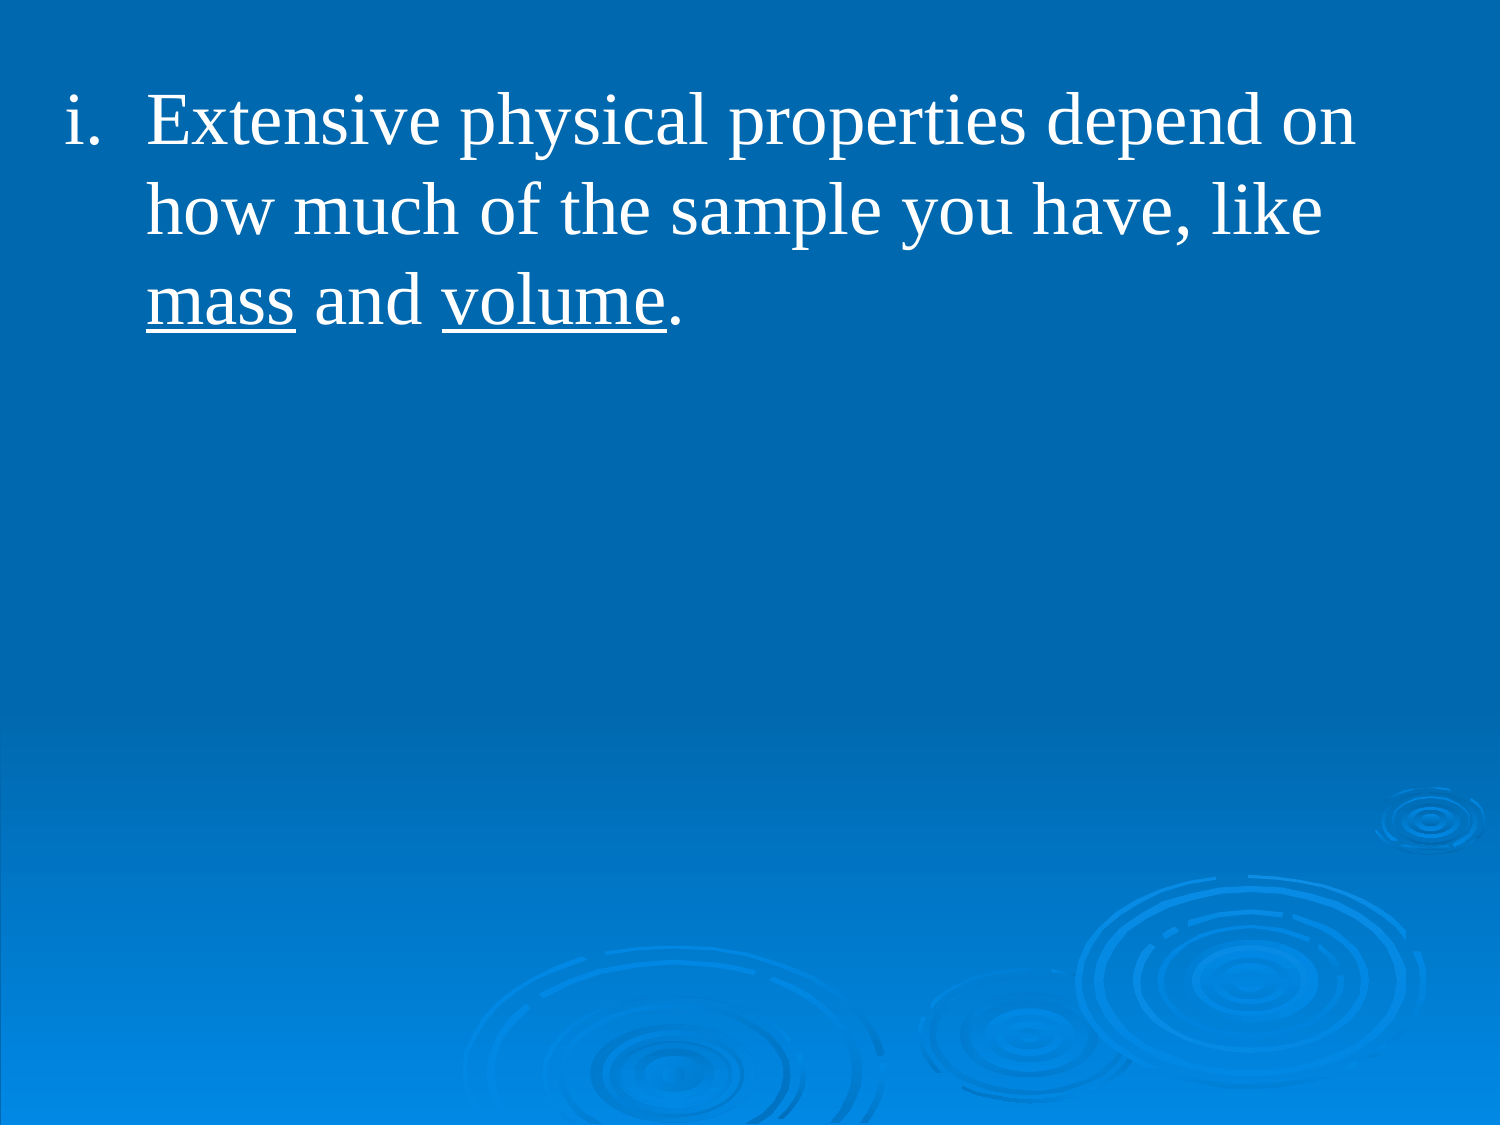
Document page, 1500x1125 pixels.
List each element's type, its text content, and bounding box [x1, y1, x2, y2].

text_box Extensive physical properties depend on how much of the sample you have, like mass and volume. [50, 62, 1450, 475]
